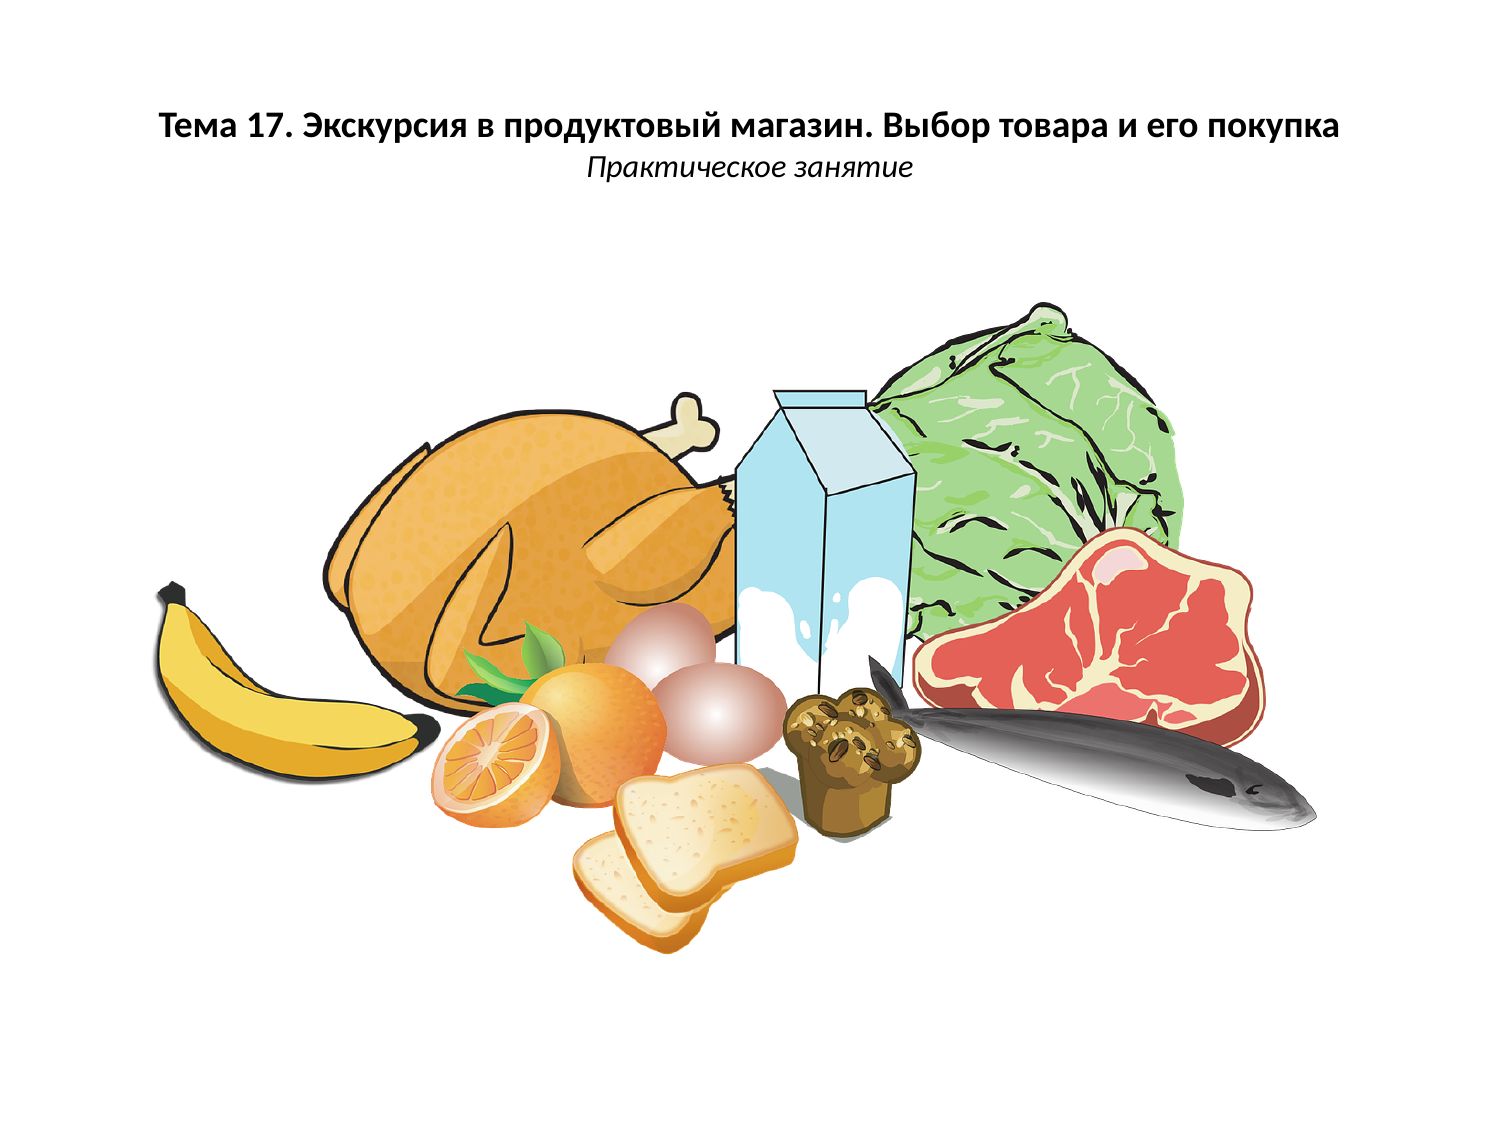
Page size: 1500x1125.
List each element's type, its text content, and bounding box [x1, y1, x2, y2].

picture [147, 302, 1318, 988]
title Тема 17. Экскурсия в продуктовый магазин. Выбор товара и его покупка Практическое занятие [75, 45, 1425, 233]
